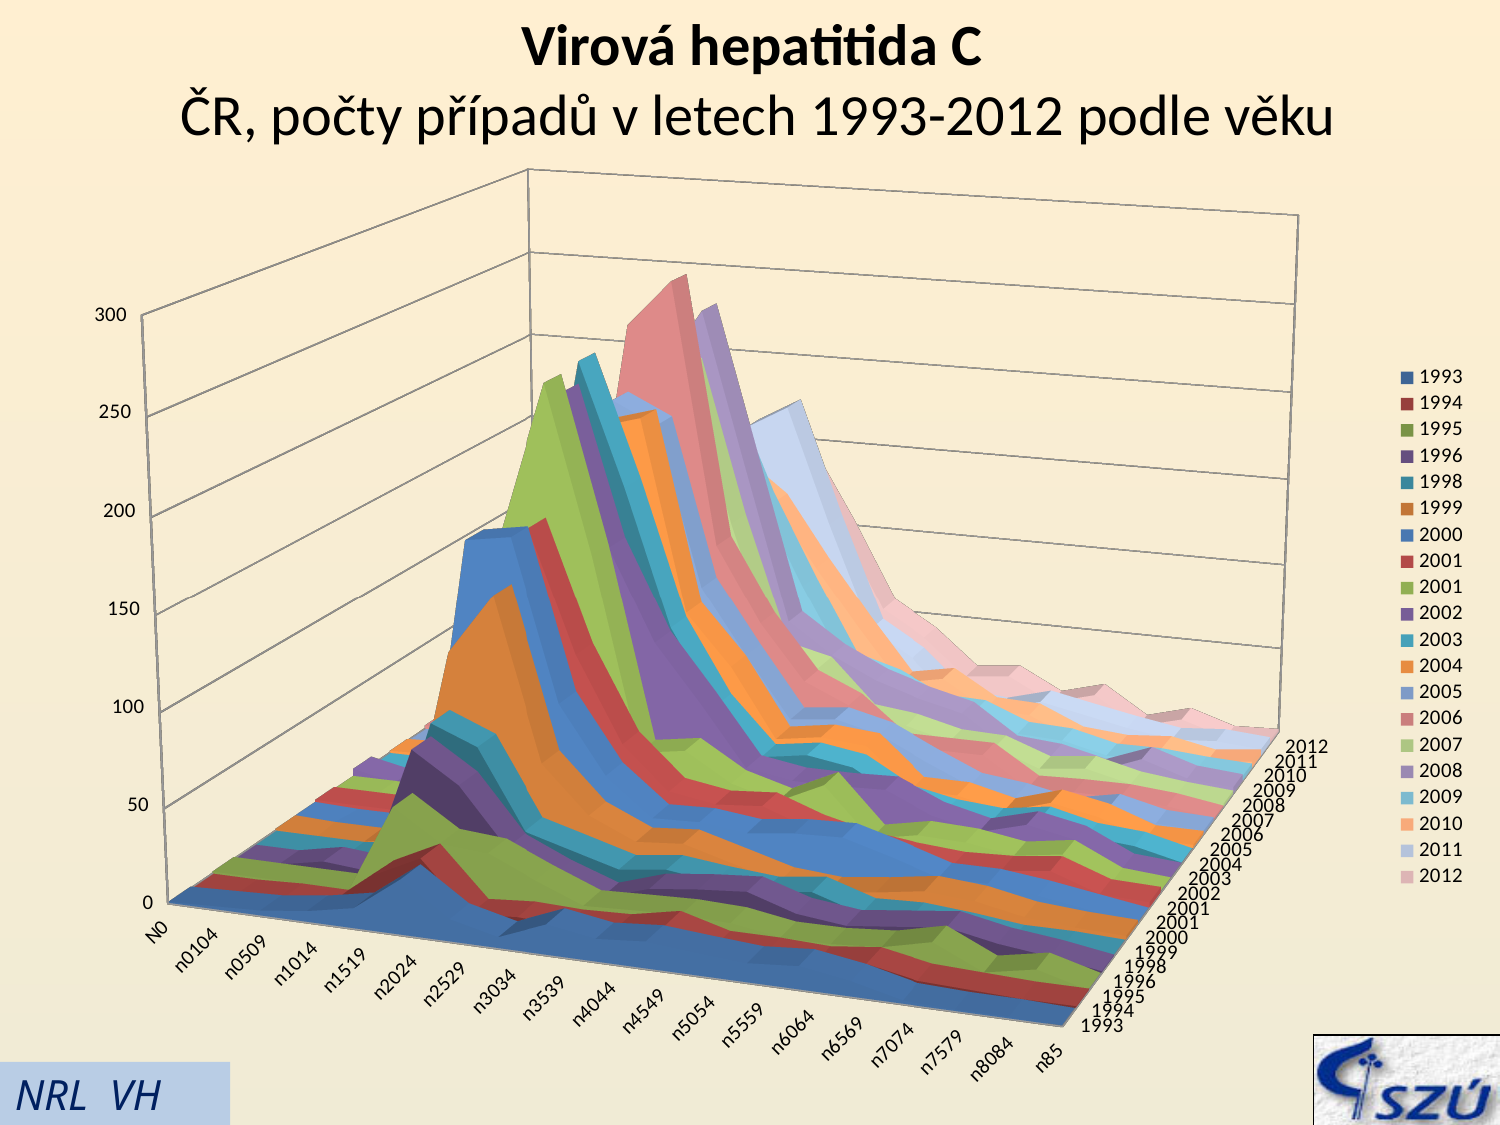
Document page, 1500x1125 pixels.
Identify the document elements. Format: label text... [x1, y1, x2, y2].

title Virová hepatitida C ČR, počty případů v letech 1993-2012 podle věku [76, 0, 1427, 147]
picture [1314, 1035, 1500, 1125]
chart [29, 148, 1483, 1107]
text_box NRL VH [0, 1061, 231, 1125]
